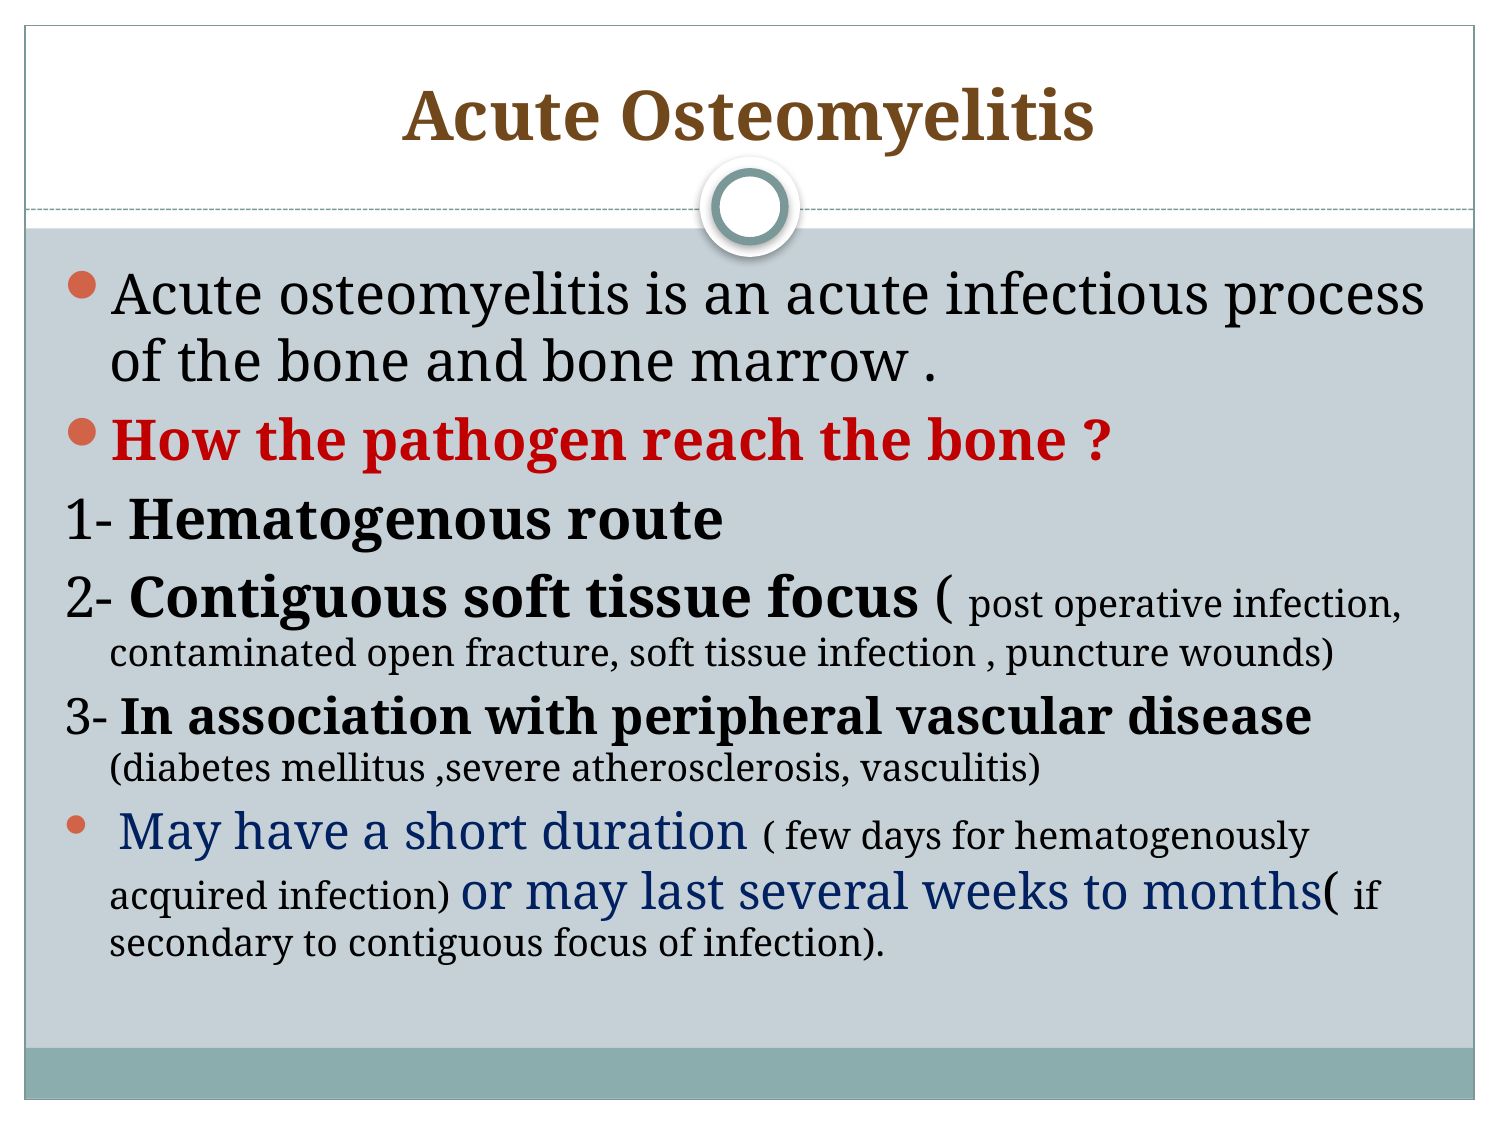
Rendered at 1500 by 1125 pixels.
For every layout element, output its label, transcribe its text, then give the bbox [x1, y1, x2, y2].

title Acute Osteomyelitis [49, 37, 1450, 162]
list Acute osteomyelitis is an acute infectious process of the bone and bone marrow . How the pathogen reach the bone ? 1- Hematogenous route 2- Contiguous soft tissue focus ( post operative infection, contaminated open fracture, soft tissue infection , puncture wounds) 3- In association with peripheral vascular disease (diabetes mellitus ,severe atherosclerosis, vasculitis) May have a short duration ( few days for hematogenously acquired infection) or may last several weeks to months( if secondary to contiguous focus of infection). [49, 250, 1445, 1001]
